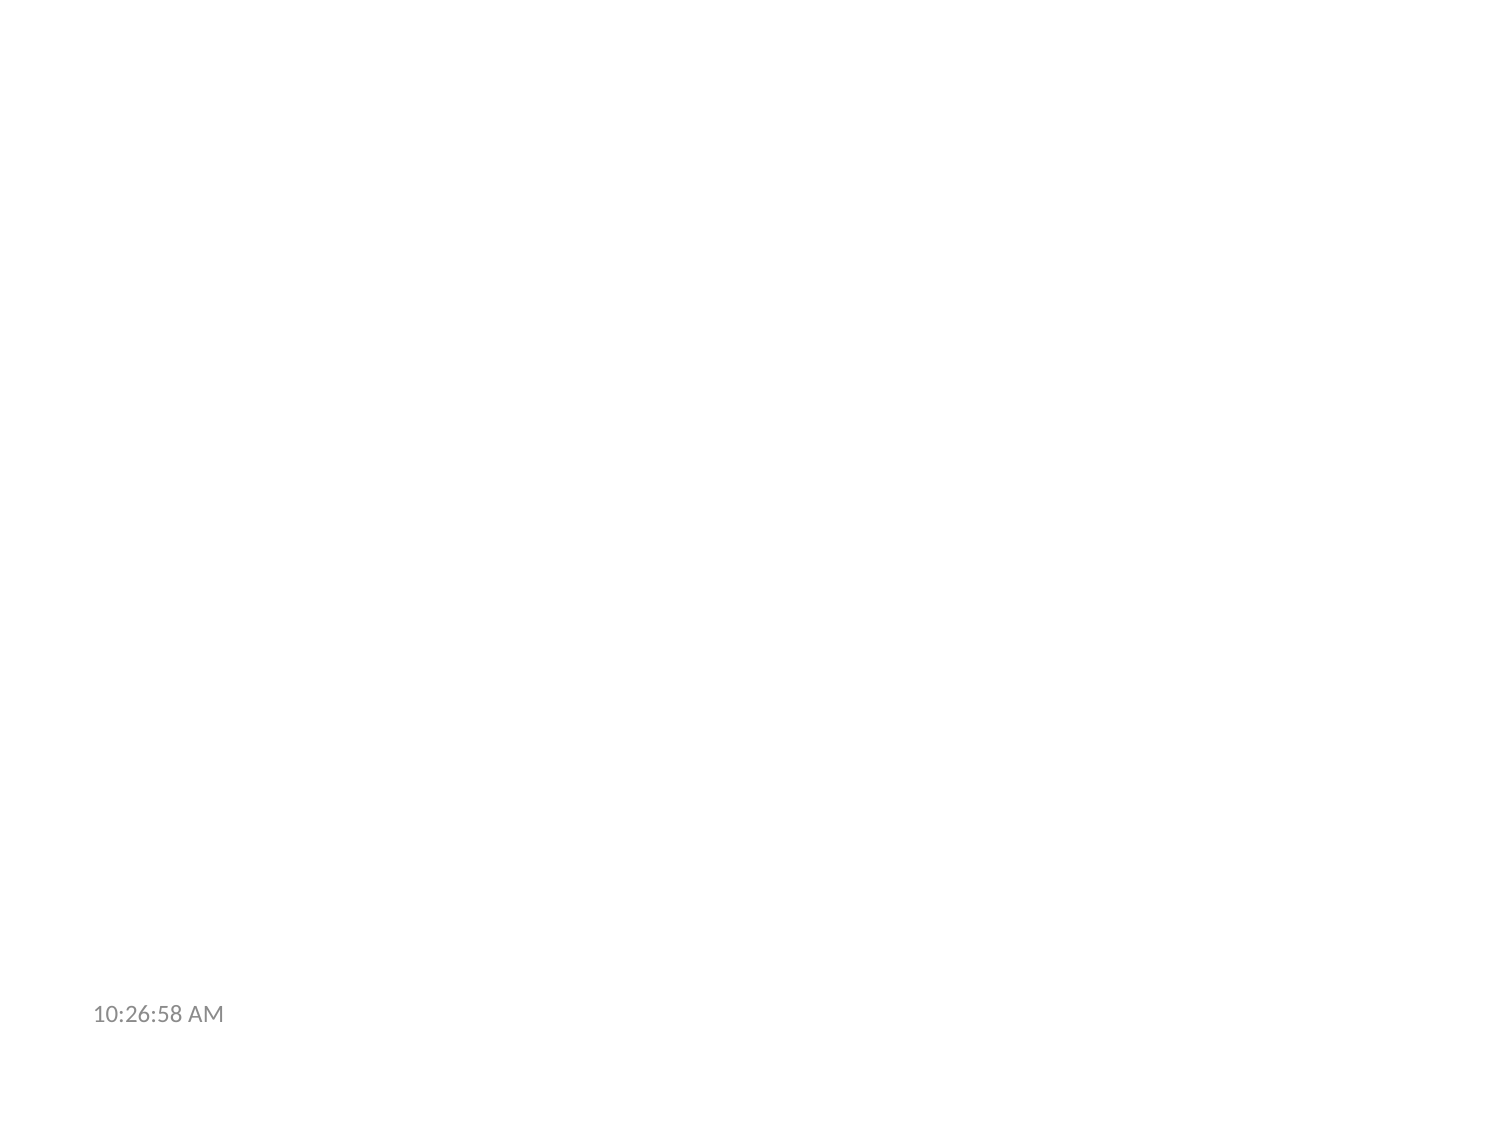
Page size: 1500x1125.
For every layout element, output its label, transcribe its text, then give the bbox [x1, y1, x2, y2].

text_box 3:35:09 PM [77, 982, 428, 1043]
